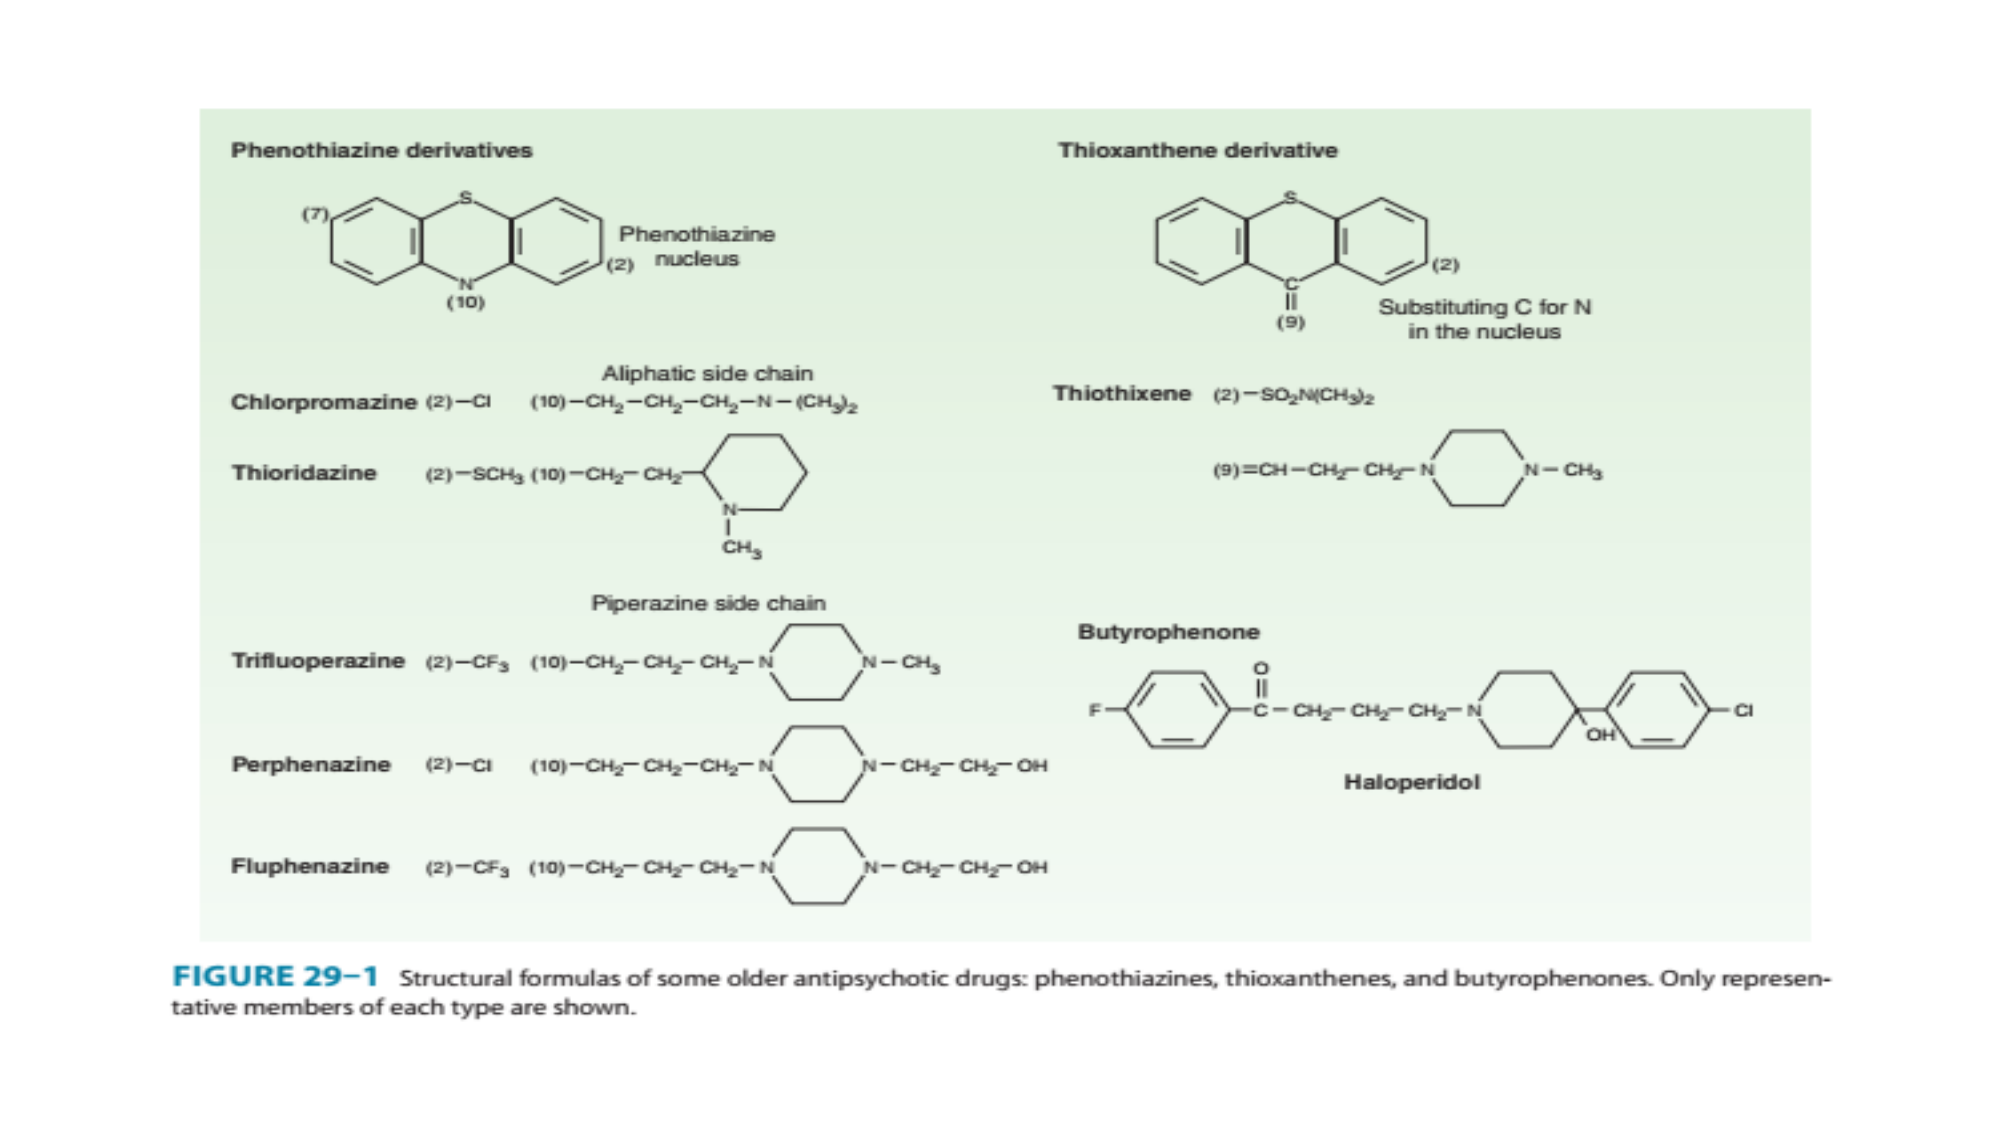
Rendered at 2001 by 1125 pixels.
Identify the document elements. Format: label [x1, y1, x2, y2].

picture [164, 99, 1837, 1047]
